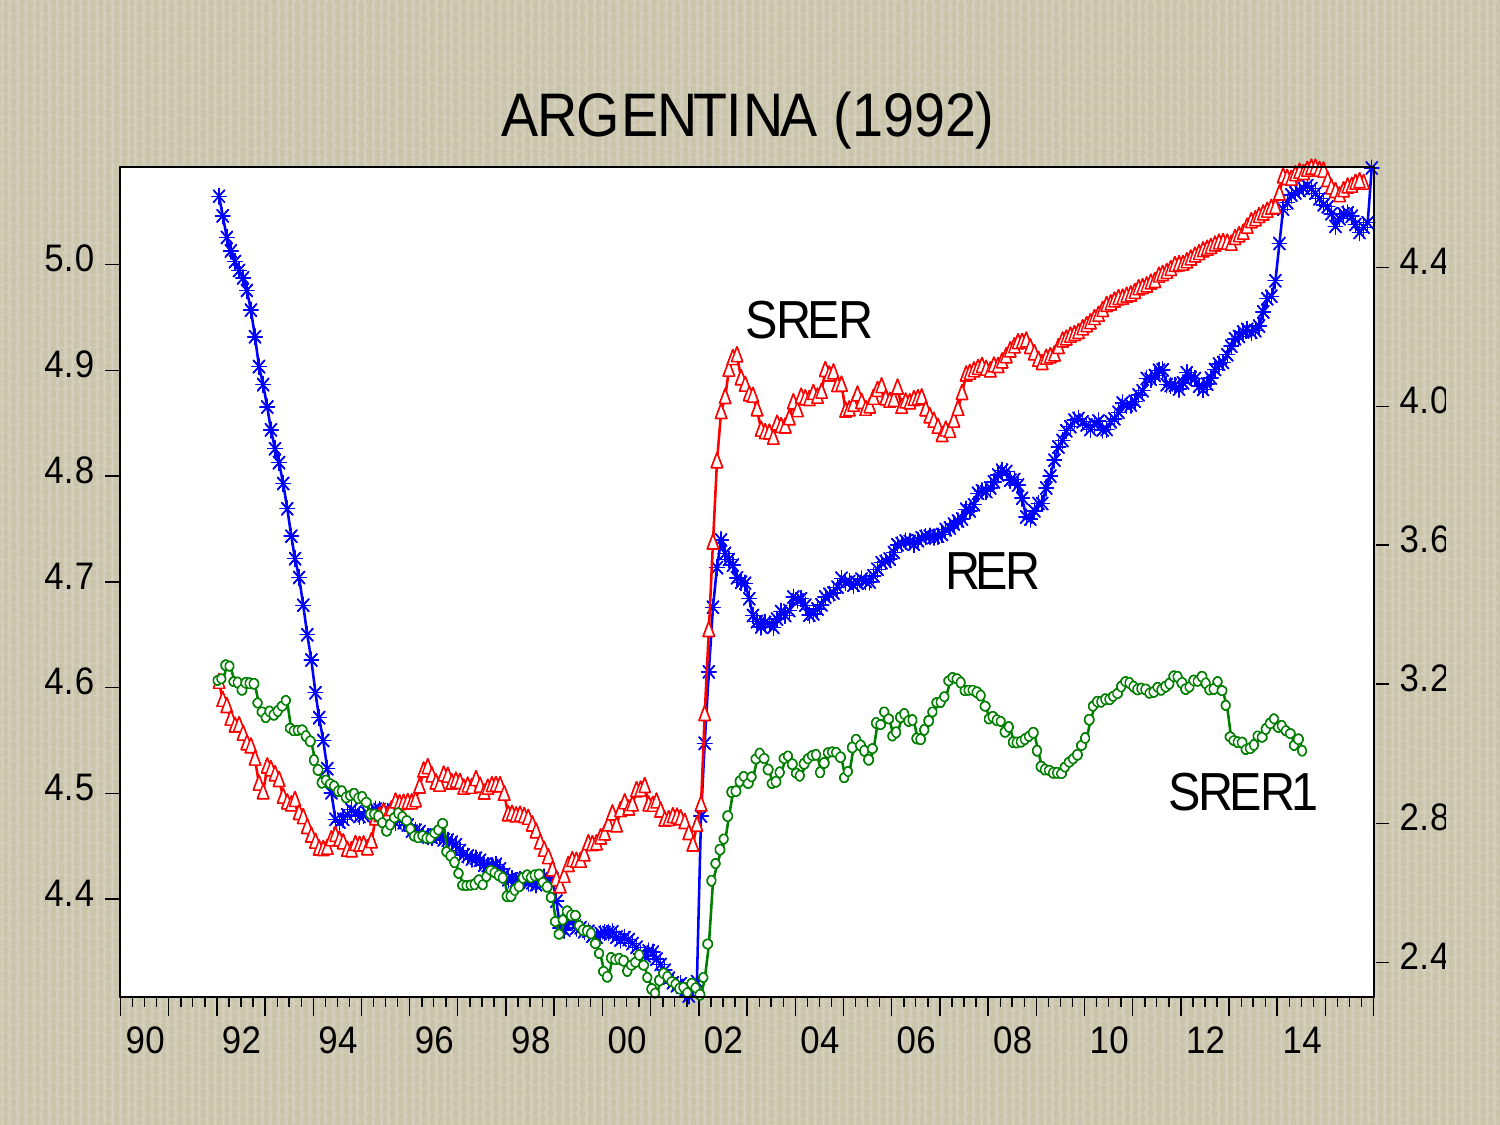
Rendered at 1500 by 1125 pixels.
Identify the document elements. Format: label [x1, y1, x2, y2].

picture [45, 81, 1446, 1067]
